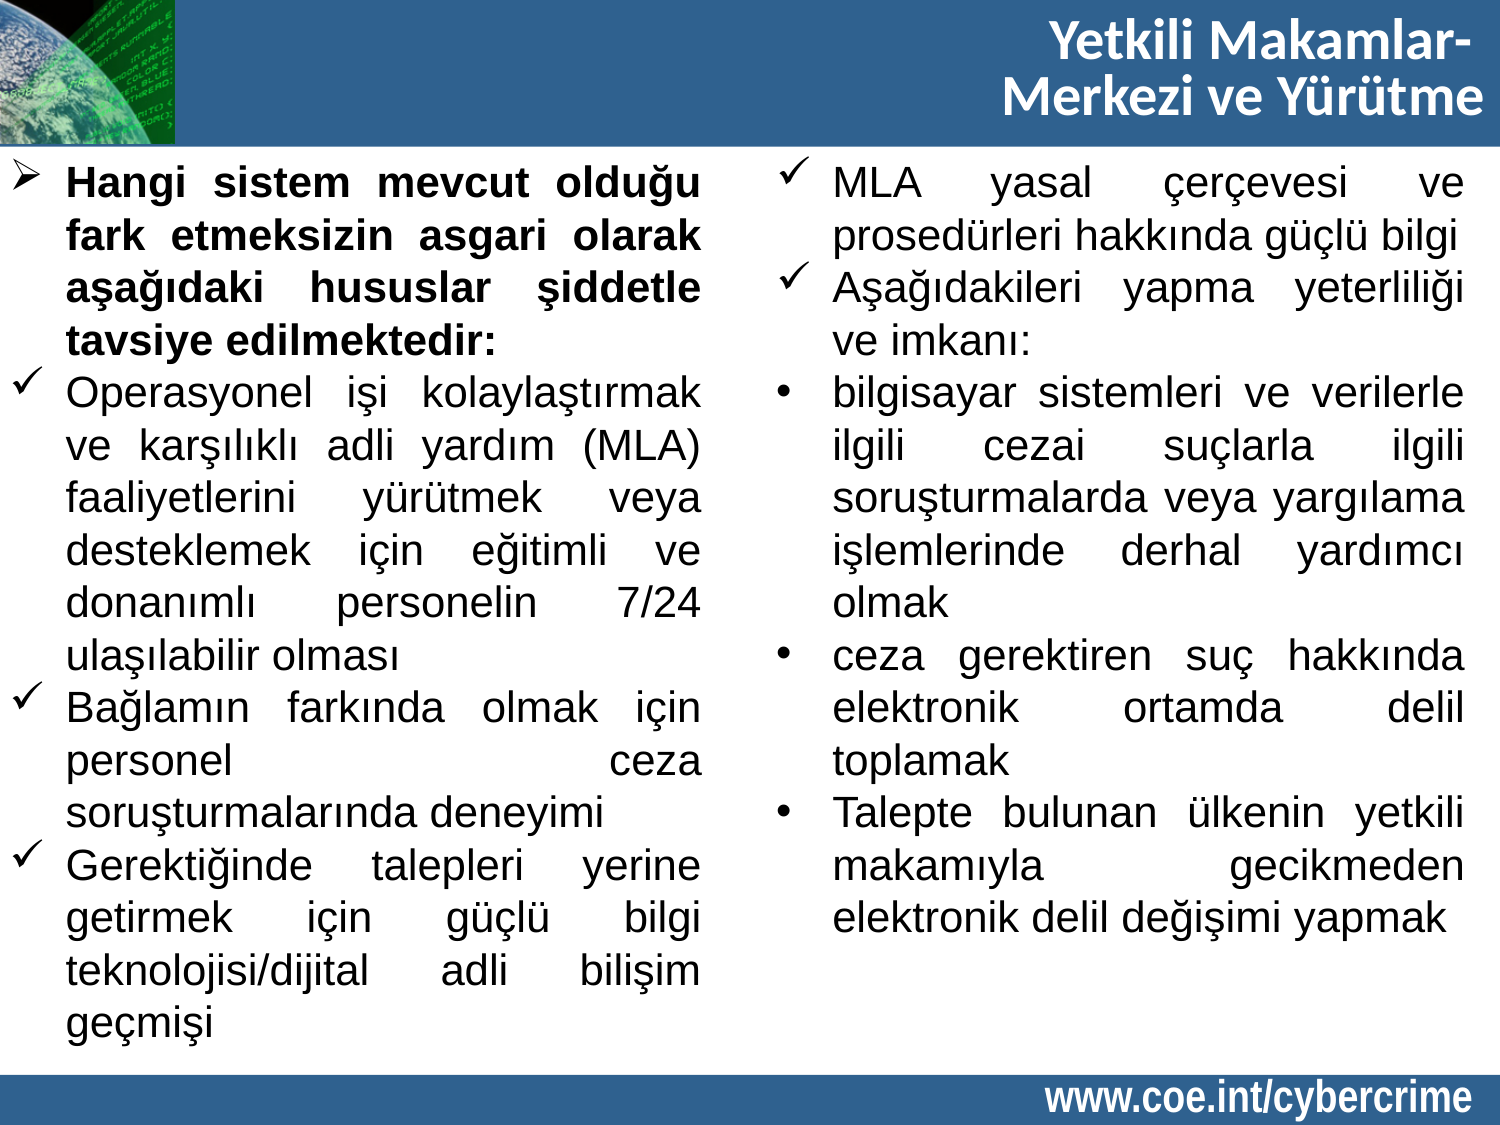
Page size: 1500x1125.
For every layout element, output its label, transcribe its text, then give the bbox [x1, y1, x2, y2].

picture [0, 0, 175, 144]
text_box Yetkili Makamlar- Merkezi ve Yürütme [179, 0, 1500, 149]
text_box MLA yasal çerçevesi ve prosedürleri hakkında güçlü bilgi Aşağıdakileri yapma yeterliliği ve imkanı: bilgisayar sistemleri ve verilerle ilgili cezai suçlarla ilgili soruşturmalarda veya yargılama işlemlerinde derhal yardımcı olmak ceza gerektiren suç hakkında elektronik ortamda delil toplamak Talepte bulunan ülkenin yetkili makamıyla gecikmeden elektronik delil değişimi yapmak [761, 146, 1481, 1002]
text_box [717, 1073, 1030, 1125]
text_box www.coe.int/cybercrime [1030, 1059, 1500, 1125]
text_box Hangi sistem mevcut olduğu fark etmeksizin asgari olarak aşağıdaki hususlar şiddetle tavsiye edilmektedir: Operasyonel işi kolaylaştırmak ve karşılıklı adli yardım (MLA) faaliyetlerini yürütmek veya desteklemek için eğitimli ve donanımlı personelin 7/24 ulaşılabilir olması Bağlamın farkında olmak için personel ceza soruşturmalarında deneyimi Gerektiğinde talepleri yerine getirmek için güçlü bilgi teknolojisi/dijital adli bilişim geçmişi [0, 146, 717, 1125]
